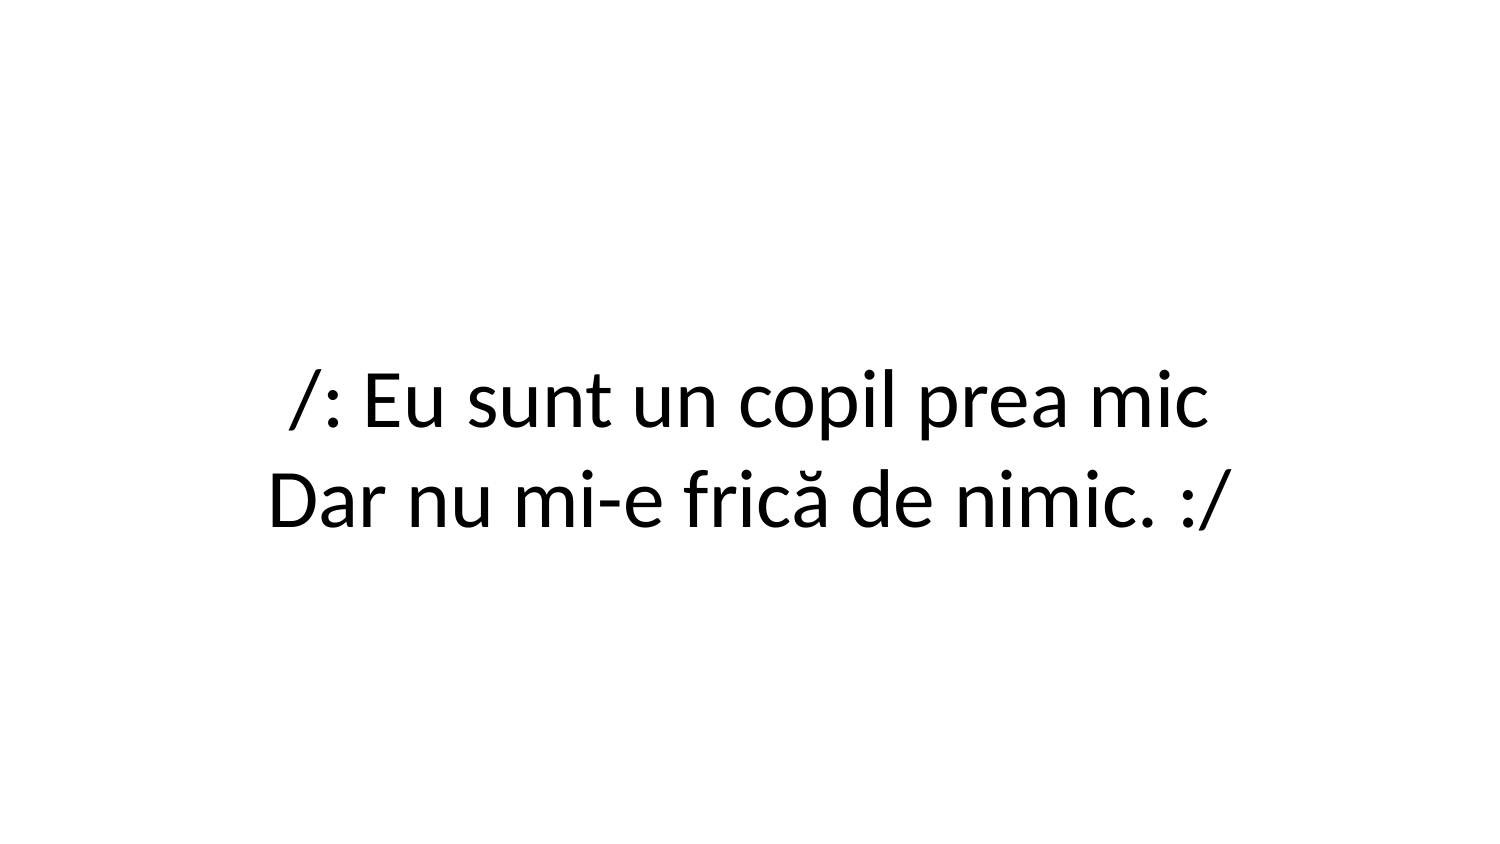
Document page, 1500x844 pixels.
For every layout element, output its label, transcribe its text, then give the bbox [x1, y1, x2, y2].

text_box /: Eu sunt un copil prea mic Dar nu mi-e frică de nimic. :/ [252, 292, 1248, 552]
